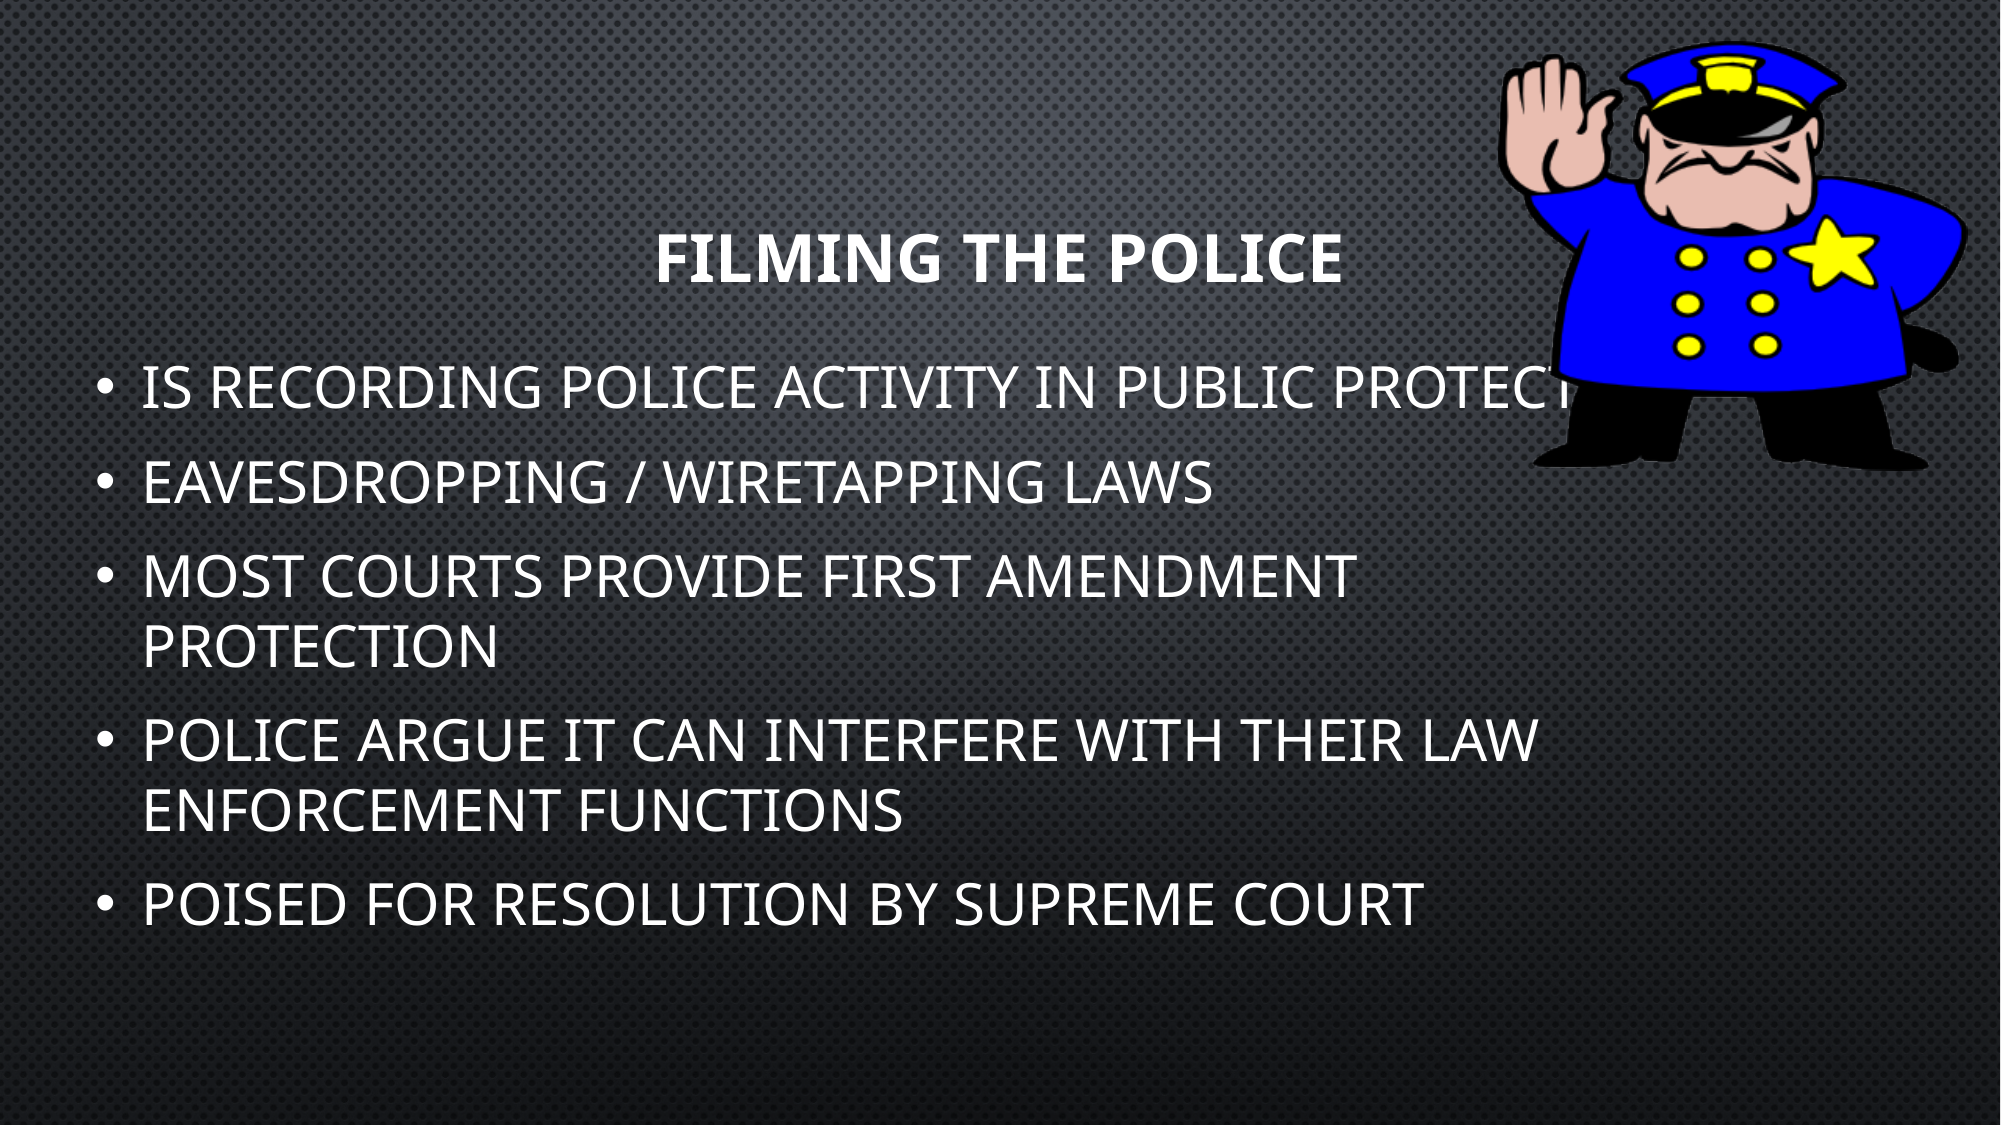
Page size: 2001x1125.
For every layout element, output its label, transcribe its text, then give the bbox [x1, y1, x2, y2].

picture [1498, 41, 1968, 472]
list Is recording police activity in public protected? Eavesdropping / wiretapping laws Most courts provide first amendment protection Police argue it can interfere with their law enforcement functions Poised for resolution by Supreme Court [80, 349, 1706, 939]
title Filming the police [187, 99, 1498, 349]
